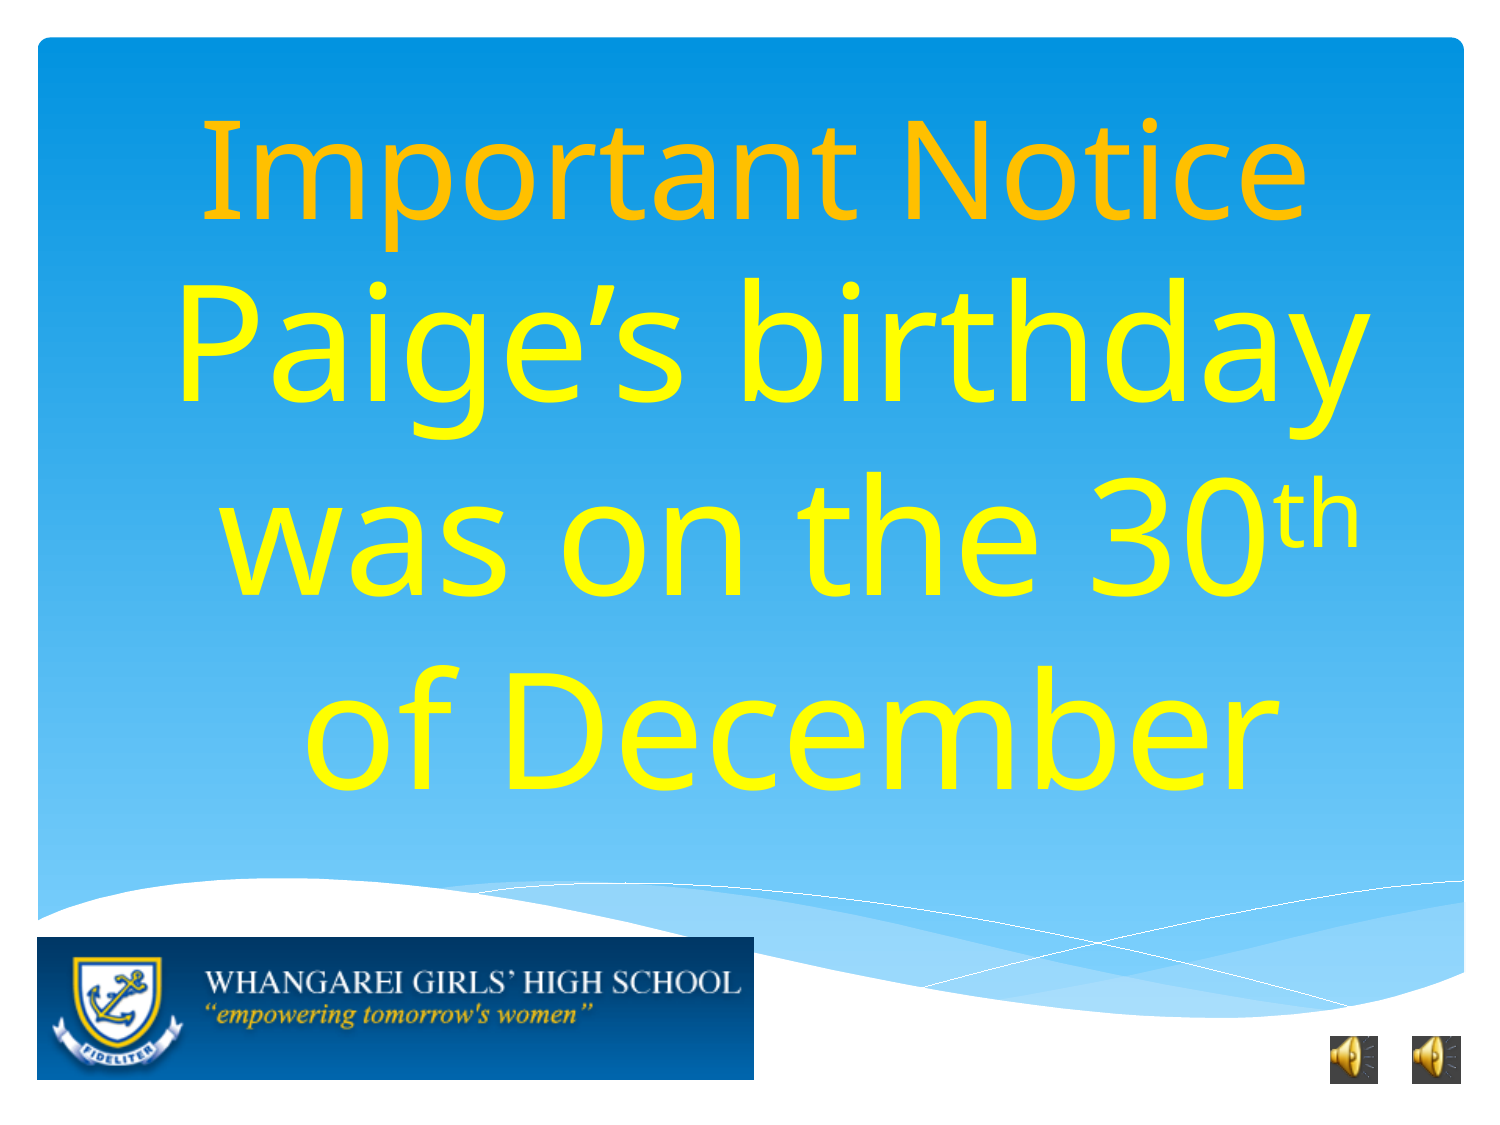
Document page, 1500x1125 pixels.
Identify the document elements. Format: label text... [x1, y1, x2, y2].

picture [1411, 1034, 1462, 1086]
text_box Important Notice [149, 37, 1362, 255]
picture [1328, 1034, 1380, 1086]
picture [37, 937, 754, 1080]
text_box Paige’s birthday was on the 30th of December [149, 231, 1391, 963]
